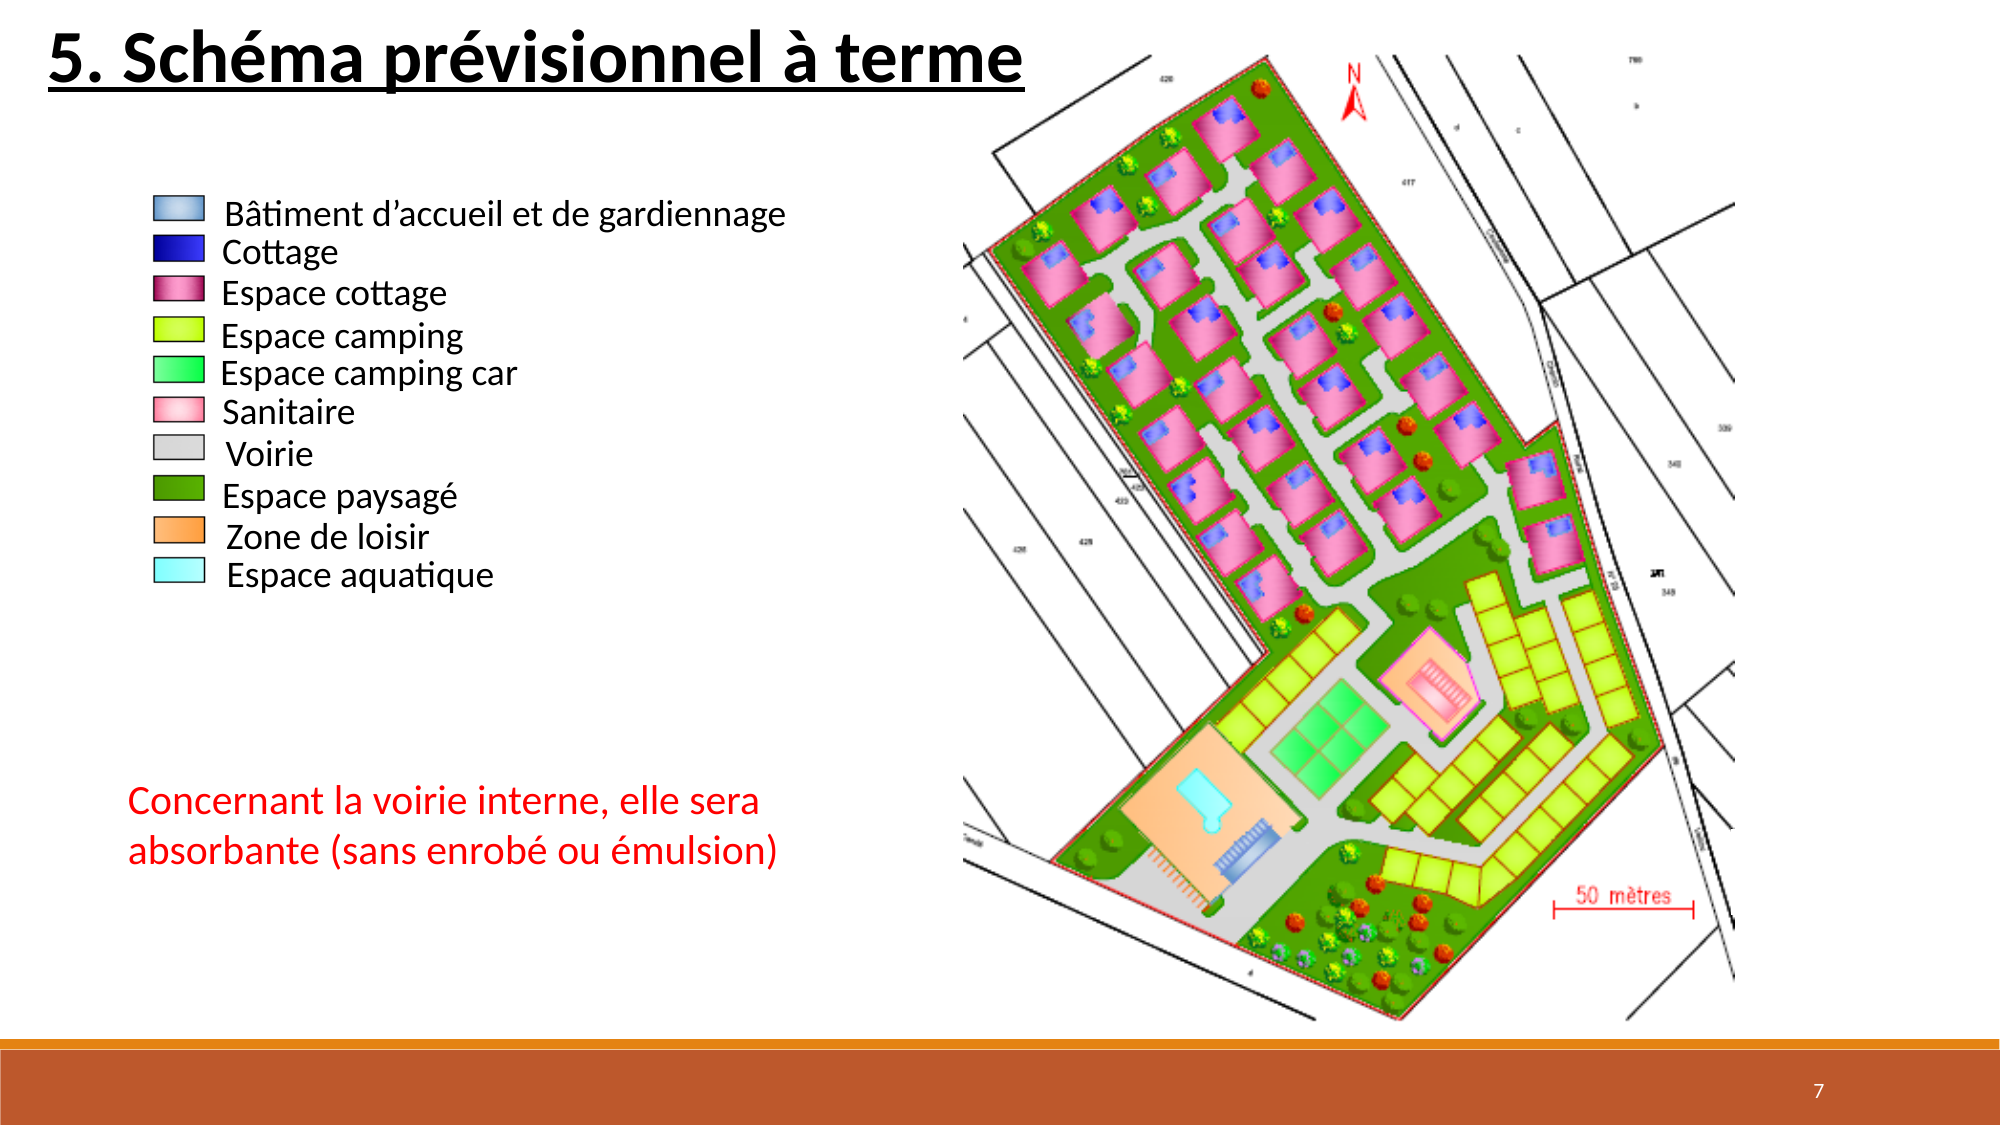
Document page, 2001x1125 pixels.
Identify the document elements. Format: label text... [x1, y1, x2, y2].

picture [146, 184, 219, 505]
text_box Espace camping car [227, 340, 534, 401]
text_box Espace aquatique [211, 542, 510, 603]
text_box Sanitaire [224, 401, 371, 439]
text_box Concernant la voirie interne, elle sera absorbante (sans enrobé ou émulsion) la [112, 692, 853, 954]
picture [146, 507, 214, 587]
text_box Espace camping [227, 303, 479, 340]
text_box 5. Schéma prévisionnel à terme [33, 0, 1547, 150]
text_box Bâtiment d’accueil et de gardiennage [209, 181, 802, 242]
picture [962, 42, 1758, 1027]
slide_number 7 [1624, 1059, 1840, 1120]
text_box Cottage [227, 242, 354, 280]
text_box Espace paysagé [224, 464, 474, 524]
text_box Voirie [224, 439, 329, 482]
text_box Espace cottage [227, 260, 463, 321]
text_box Zone de loisir [223, 504, 445, 542]
